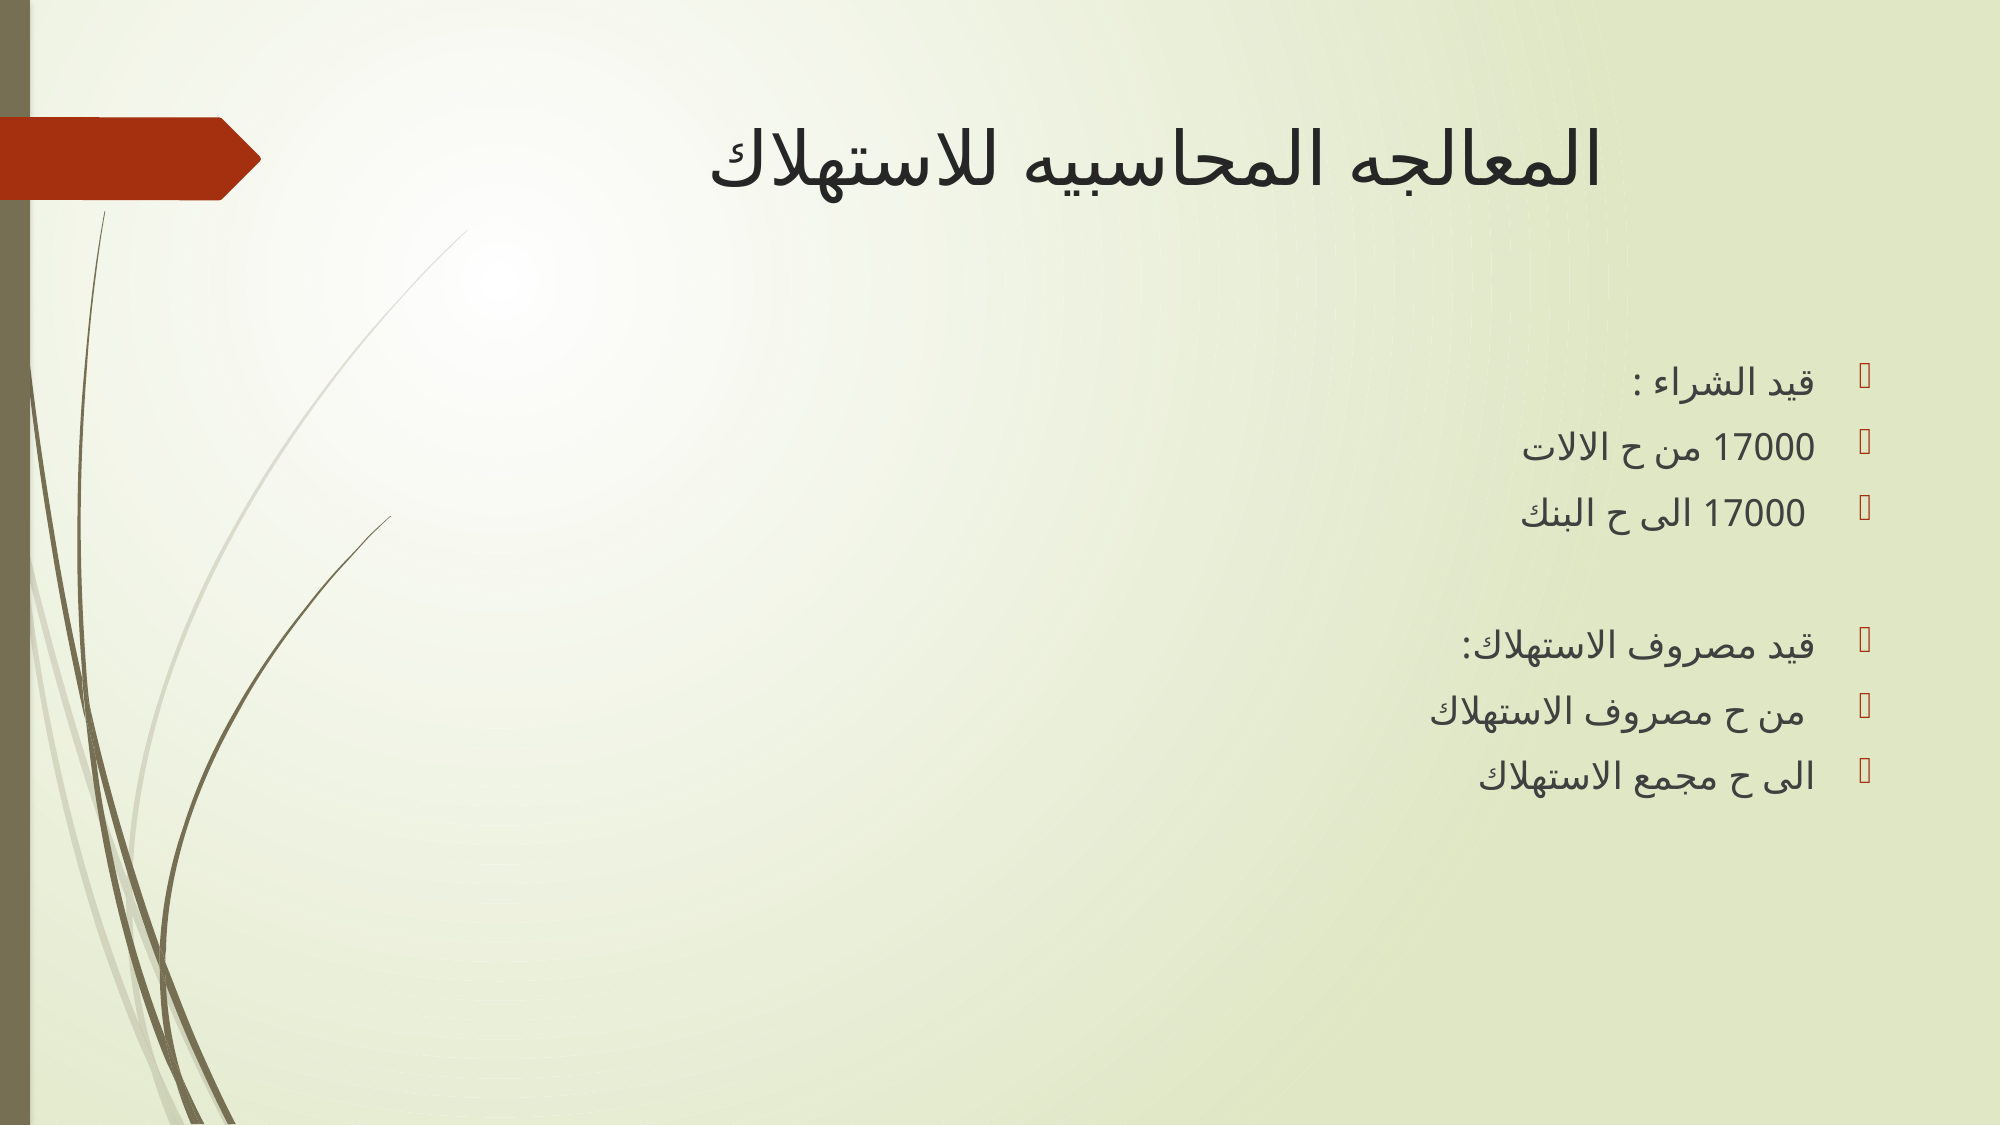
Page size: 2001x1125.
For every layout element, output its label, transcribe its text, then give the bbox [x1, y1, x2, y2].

list قيد الشراء : 17000 من ح الالات 17000 الى ح البنك قيد مصروف الاستهلاك: من ح مصروف الاستهلاك الى ح مجمع الاستهلاك [424, 350, 1888, 970]
title المعالجه المحاسبيه للاستهلاك [425, 102, 1888, 313]
